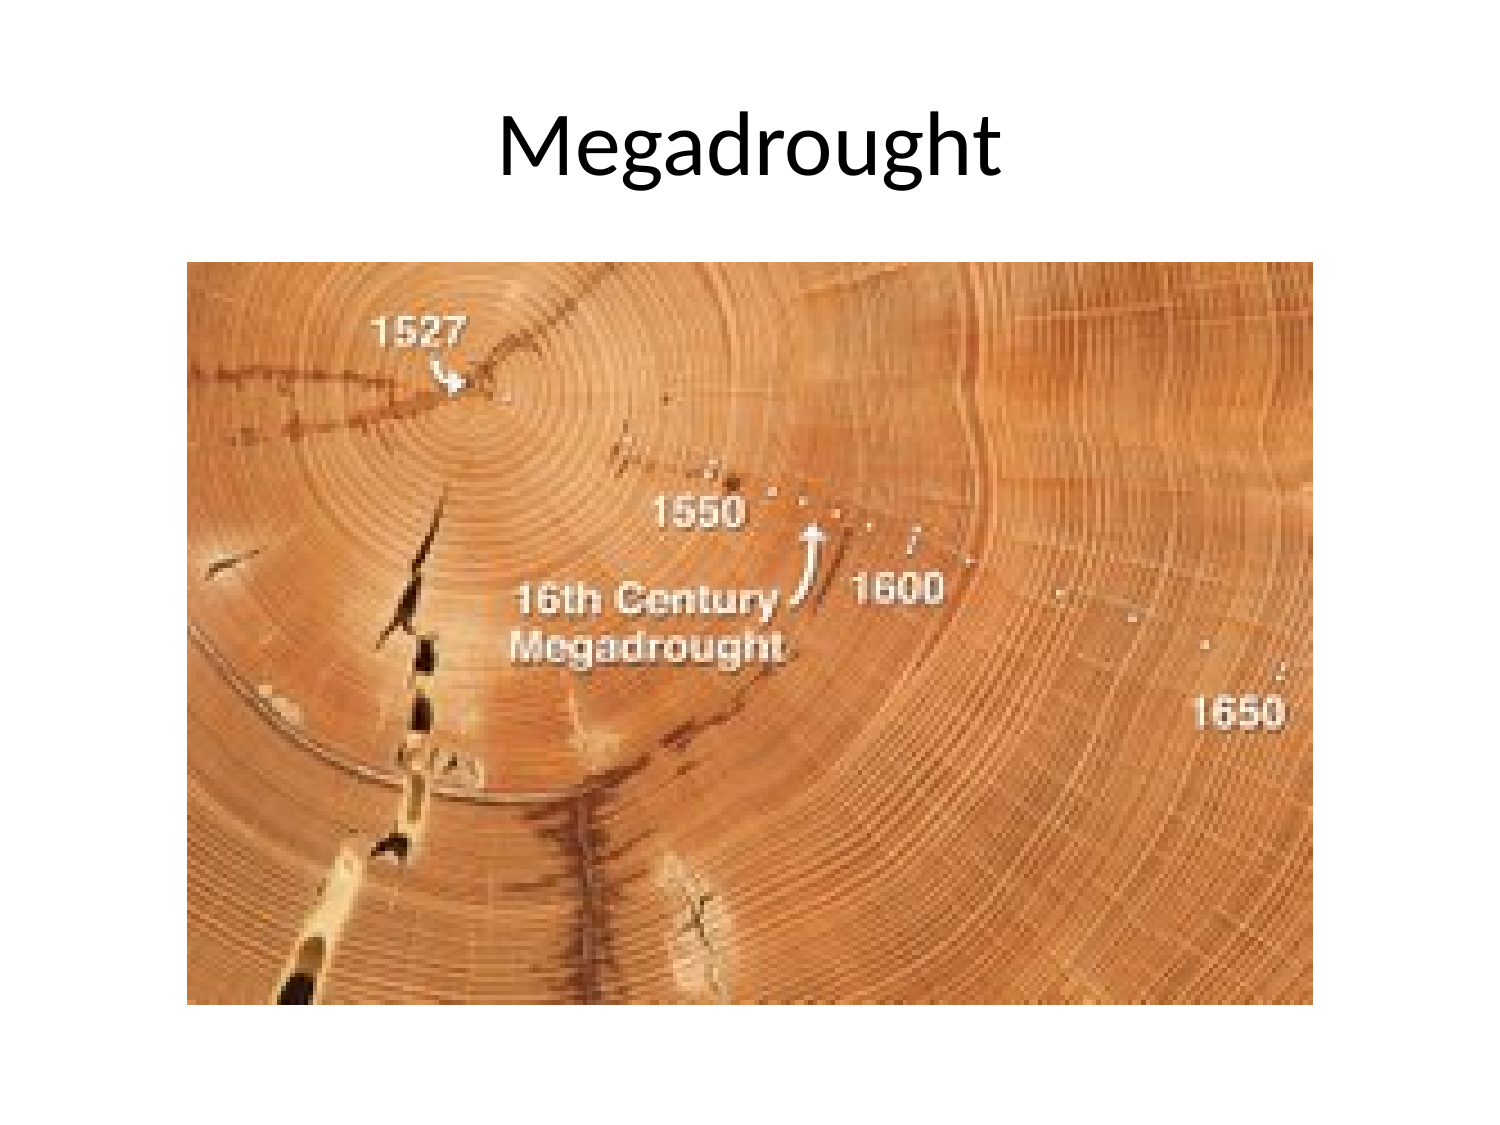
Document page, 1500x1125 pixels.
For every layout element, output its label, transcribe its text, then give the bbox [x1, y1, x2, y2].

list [74, 262, 1426, 1006]
title Megadrought [75, 45, 1425, 233]
